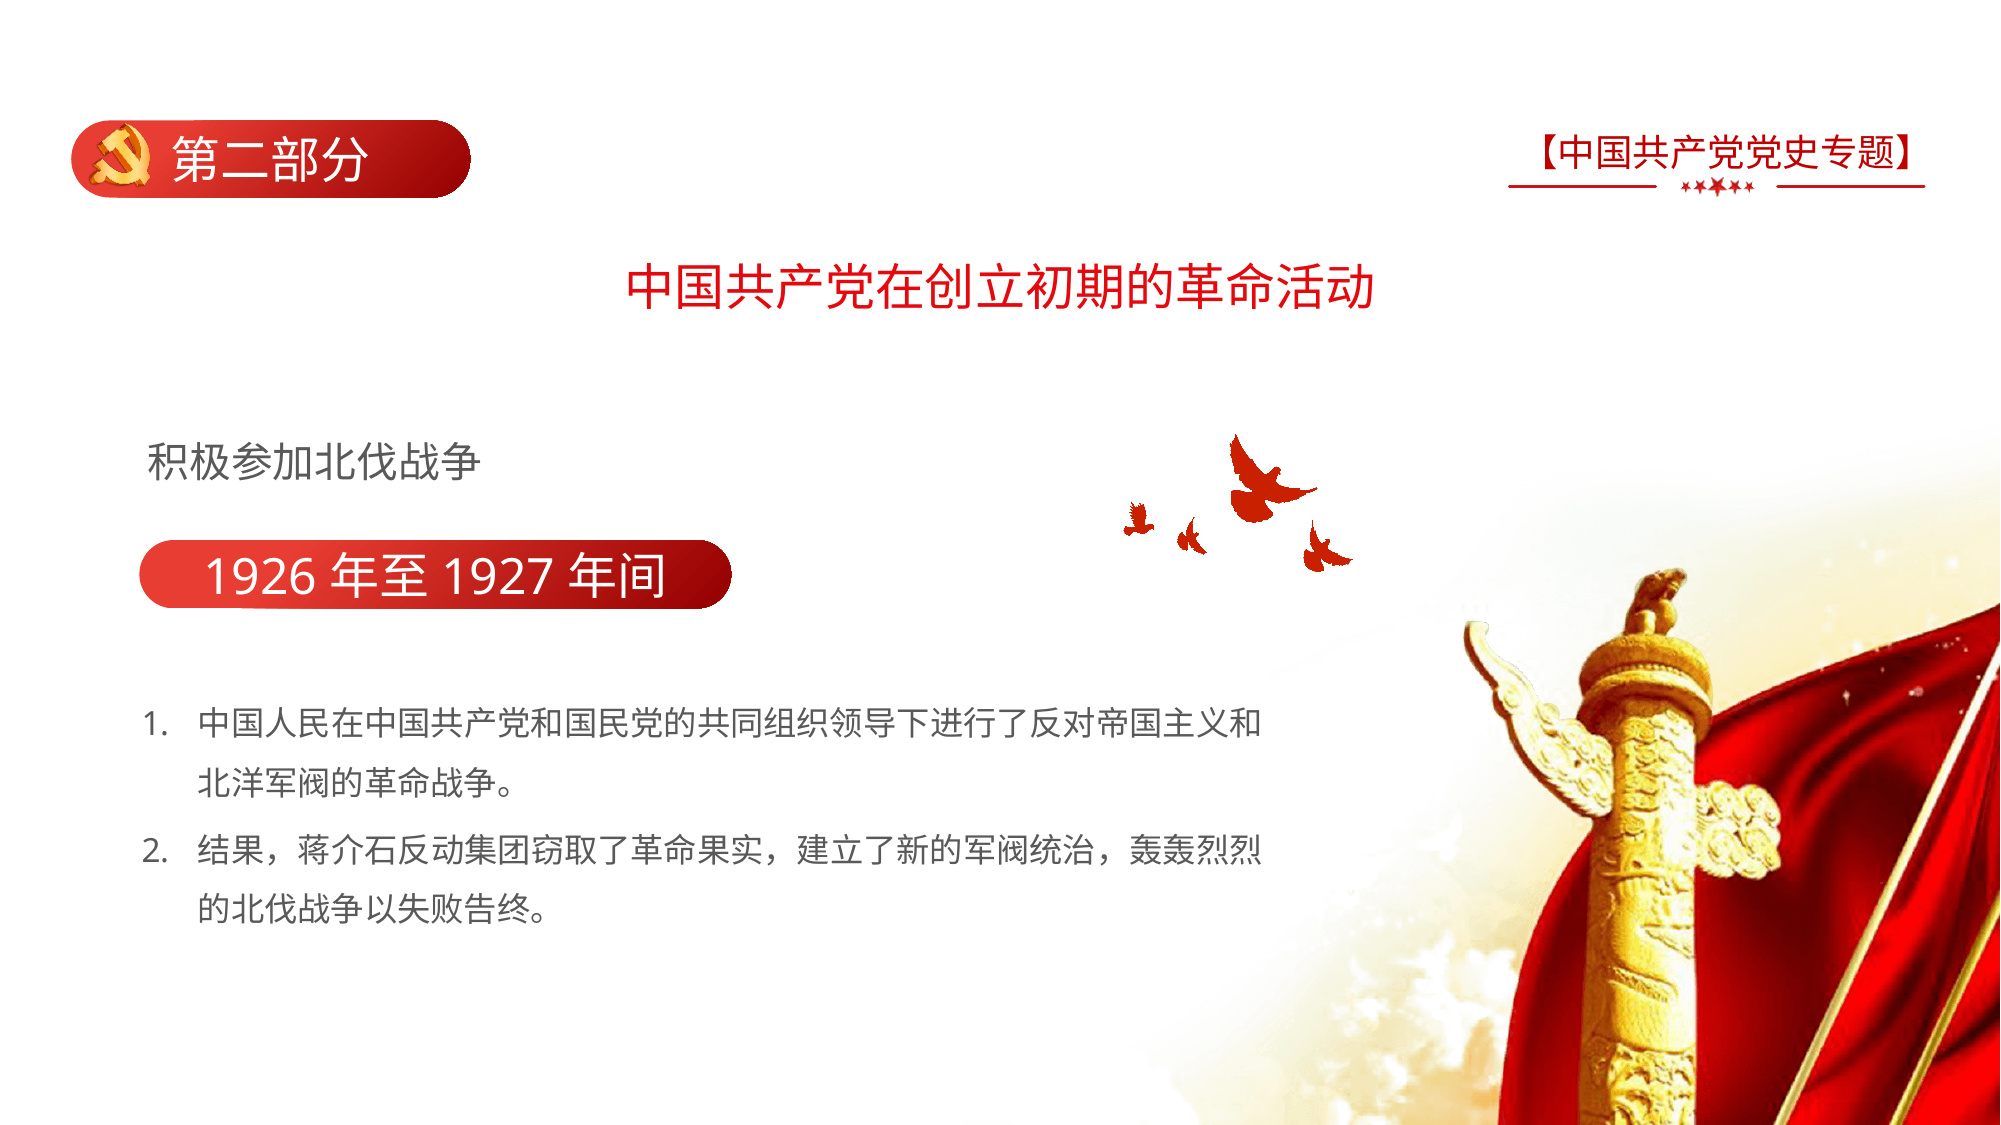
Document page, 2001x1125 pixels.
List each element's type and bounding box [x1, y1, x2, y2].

text_box [0, 0, 2000, 1125]
text_box [71, 104, 471, 205]
text_box [1188, 119, 1953, 198]
picture [962, 361, 2000, 1125]
